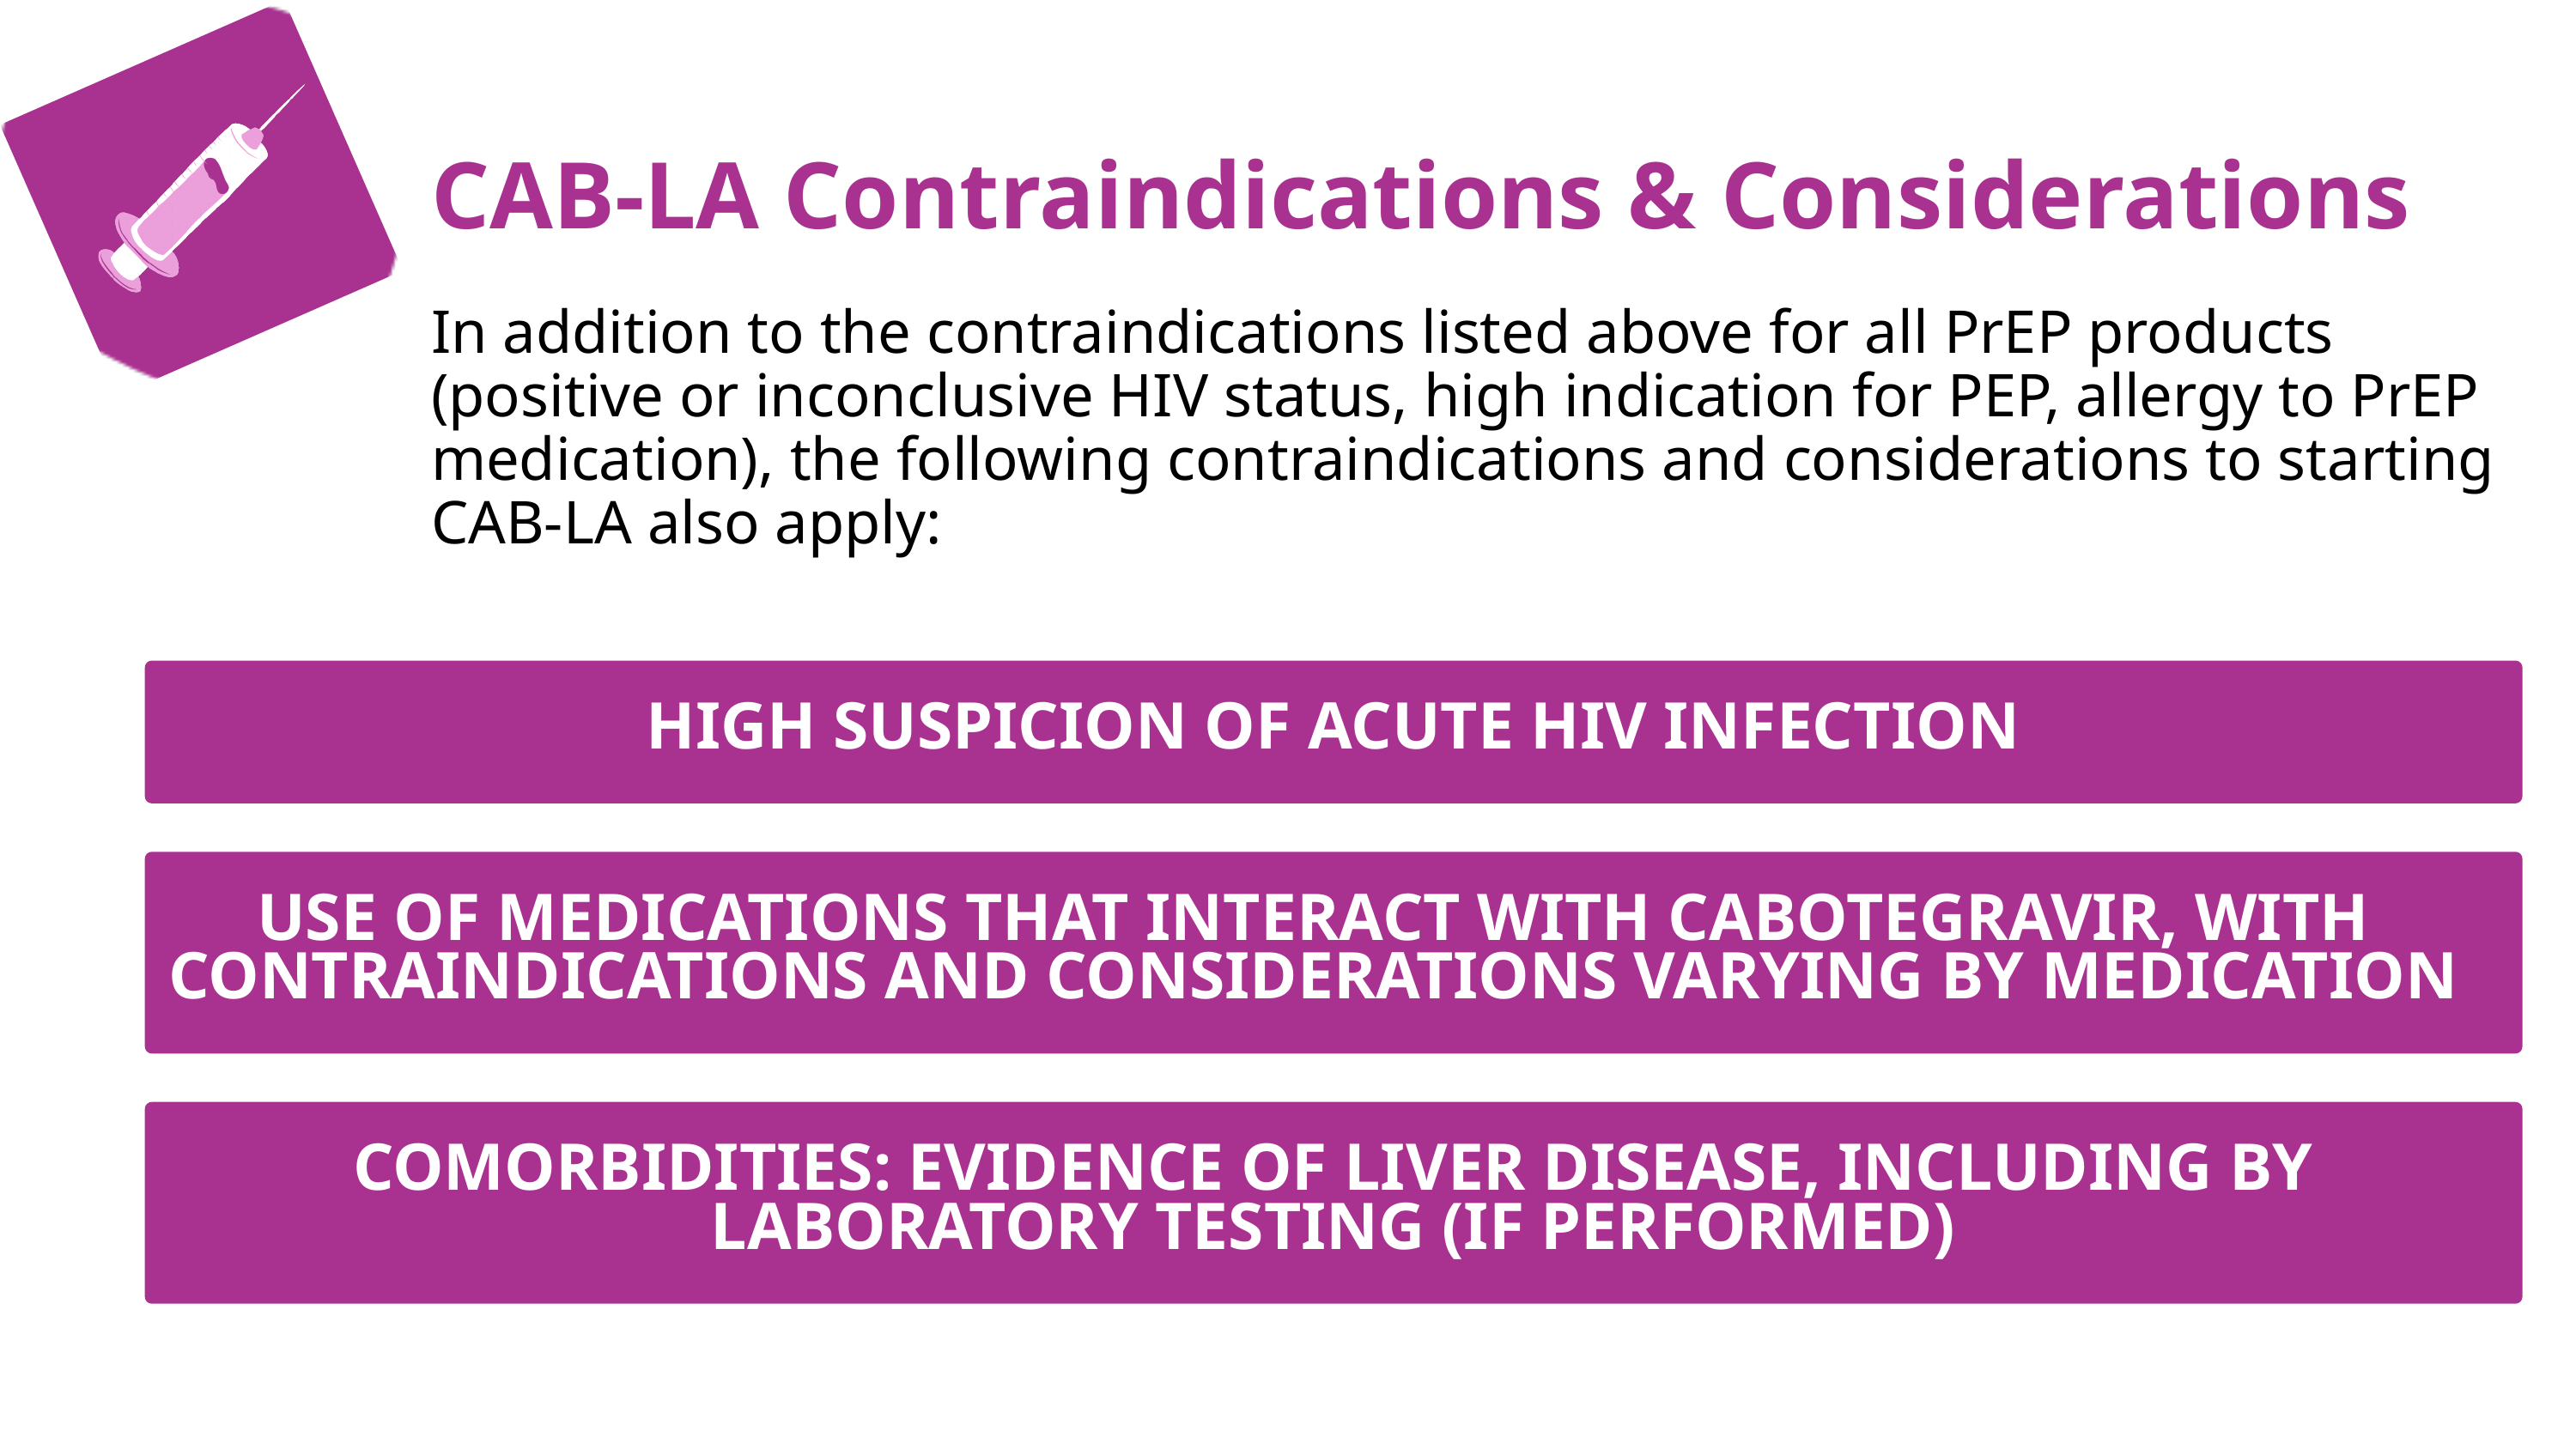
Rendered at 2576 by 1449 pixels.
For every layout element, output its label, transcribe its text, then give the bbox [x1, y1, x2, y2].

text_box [0, 0, 404, 396]
text_box In addition to the contraindications listed above for all PrEP products (positive or inconclusive HIV status, high indication for PEP, allergy to PrEP medication), the following contraindications and considerations to starting CAB-LA also apply: [431, 300, 2564, 556]
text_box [144, 852, 2523, 1054]
text_box CAB-LA Contraindications & Considerations [431, 161, 2576, 247]
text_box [144, 660, 2523, 804]
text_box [144, 1101, 2523, 1304]
